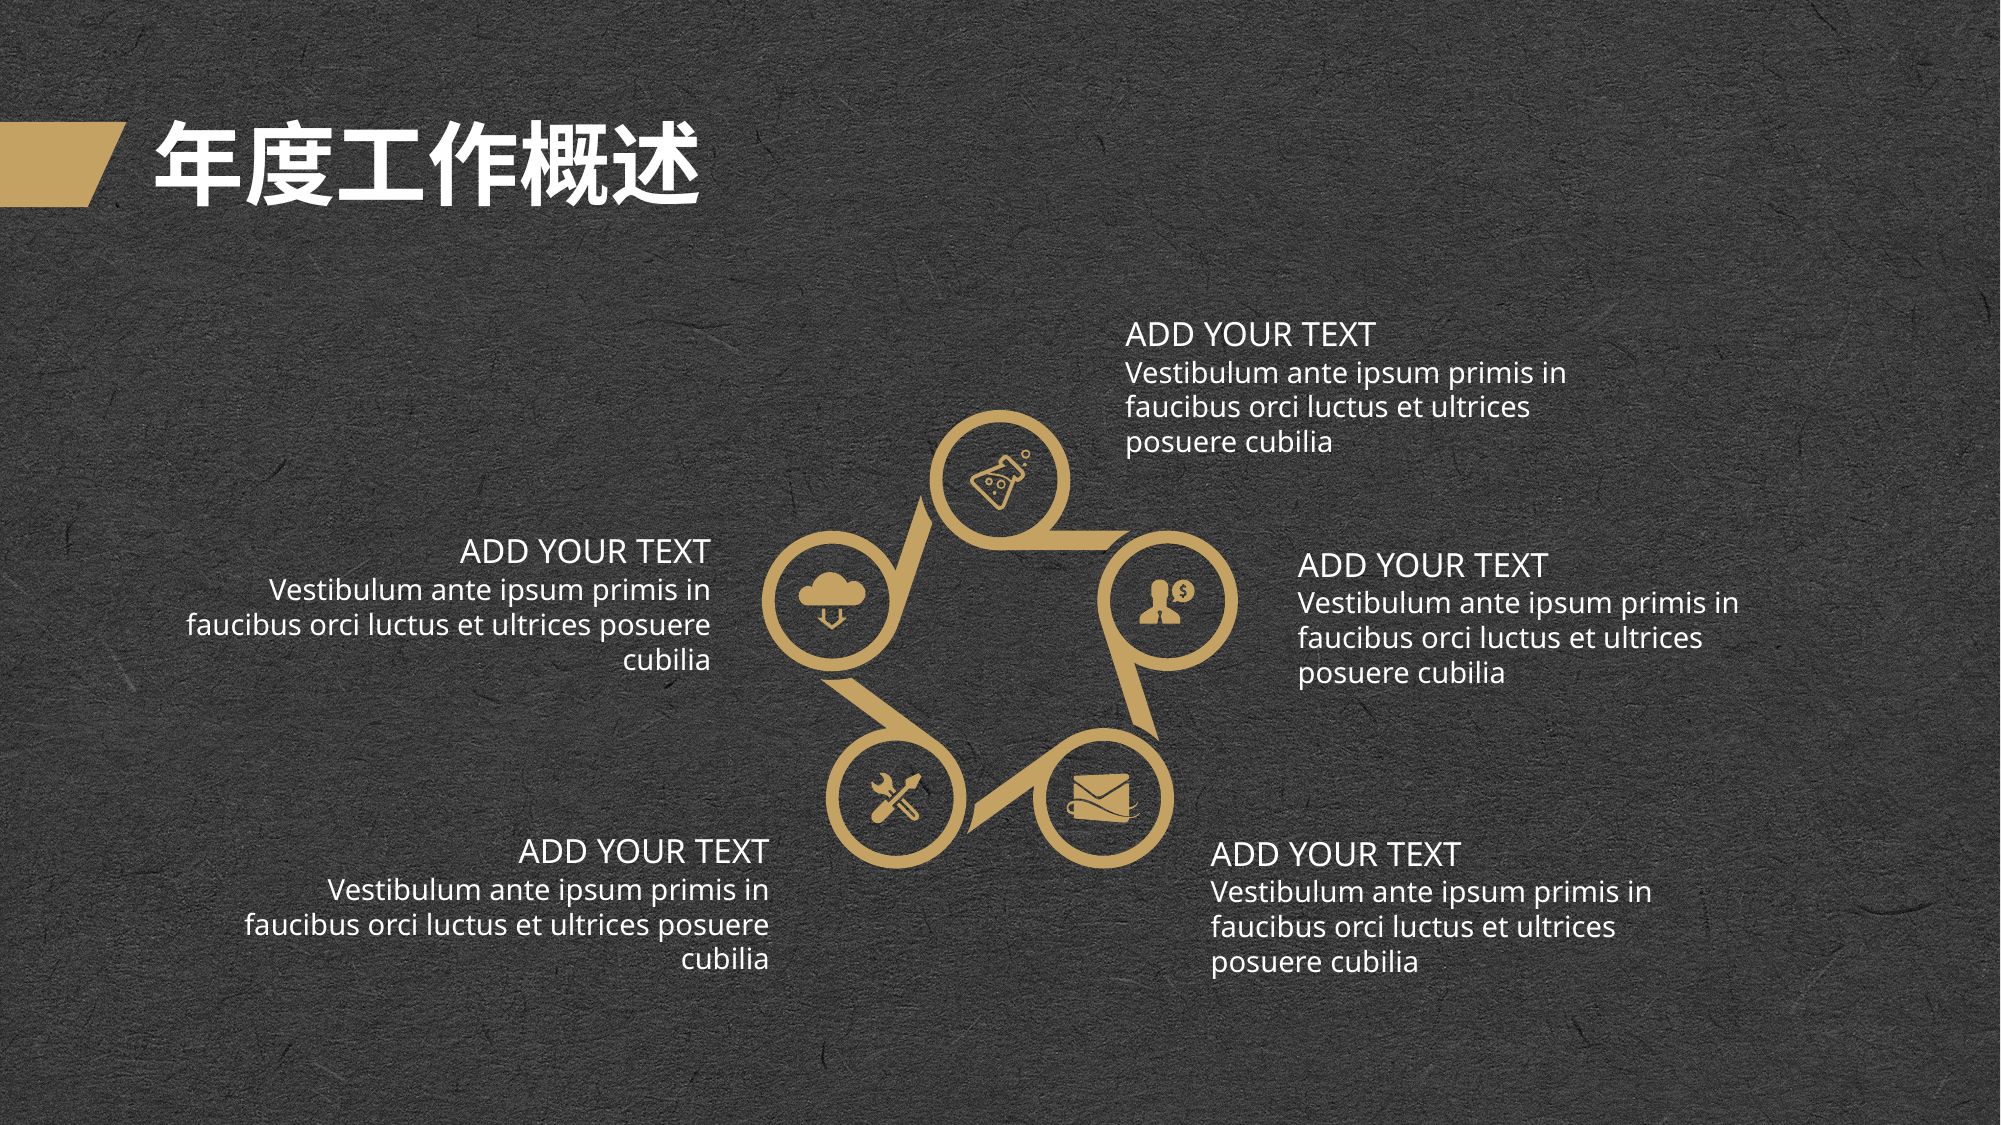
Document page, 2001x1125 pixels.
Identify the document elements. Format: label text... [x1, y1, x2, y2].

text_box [1139, 578, 1196, 624]
text_box Vestibulum ante ipsum primis in faucibus orci luctus et ultrices posuere cubilia [1110, 346, 1662, 467]
text_box Vestibulum ante ipsum primis in faucibus orci luctus et ultrices posuere cubilia [227, 863, 785, 984]
text_box ADD YOUR TEXT [429, 522, 727, 578]
text_box ADD YOUR TEXT [1283, 536, 1581, 592]
text_box [1047, 741, 1161, 855]
text_box [761, 494, 933, 672]
text_box [820, 677, 967, 869]
text_box ADD YOUR TEXT [487, 822, 785, 878]
text_box [775, 544, 889, 658]
text_box [942, 422, 1058, 538]
title 年度工作概述 [137, 59, 1863, 278]
text_box Vestibulum ante ipsum primis in faucibus orci luctus et ultrices posuere cubilia [168, 563, 727, 684]
text_box Vestibulum ante ipsum primis in faucibus orci luctus et ultrices posuere cubilia [1283, 577, 1835, 697]
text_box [969, 449, 1031, 511]
picture [0, 0, 2001, 1125]
text_box [1097, 530, 1238, 742]
text_box [966, 728, 1175, 869]
text_box [798, 572, 866, 606]
text_box ADD YOUR TEXT [1110, 305, 1408, 361]
text_box [816, 608, 848, 630]
text_box Vestibulum ante ipsum primis in faucibus orci luctus et ultrices posuere cubilia [1195, 866, 1747, 987]
text_box [929, 409, 1131, 551]
text_box [1111, 544, 1225, 658]
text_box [870, 772, 922, 824]
text_box ADD YOUR TEXT [1195, 825, 1493, 881]
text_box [1066, 773, 1141, 823]
